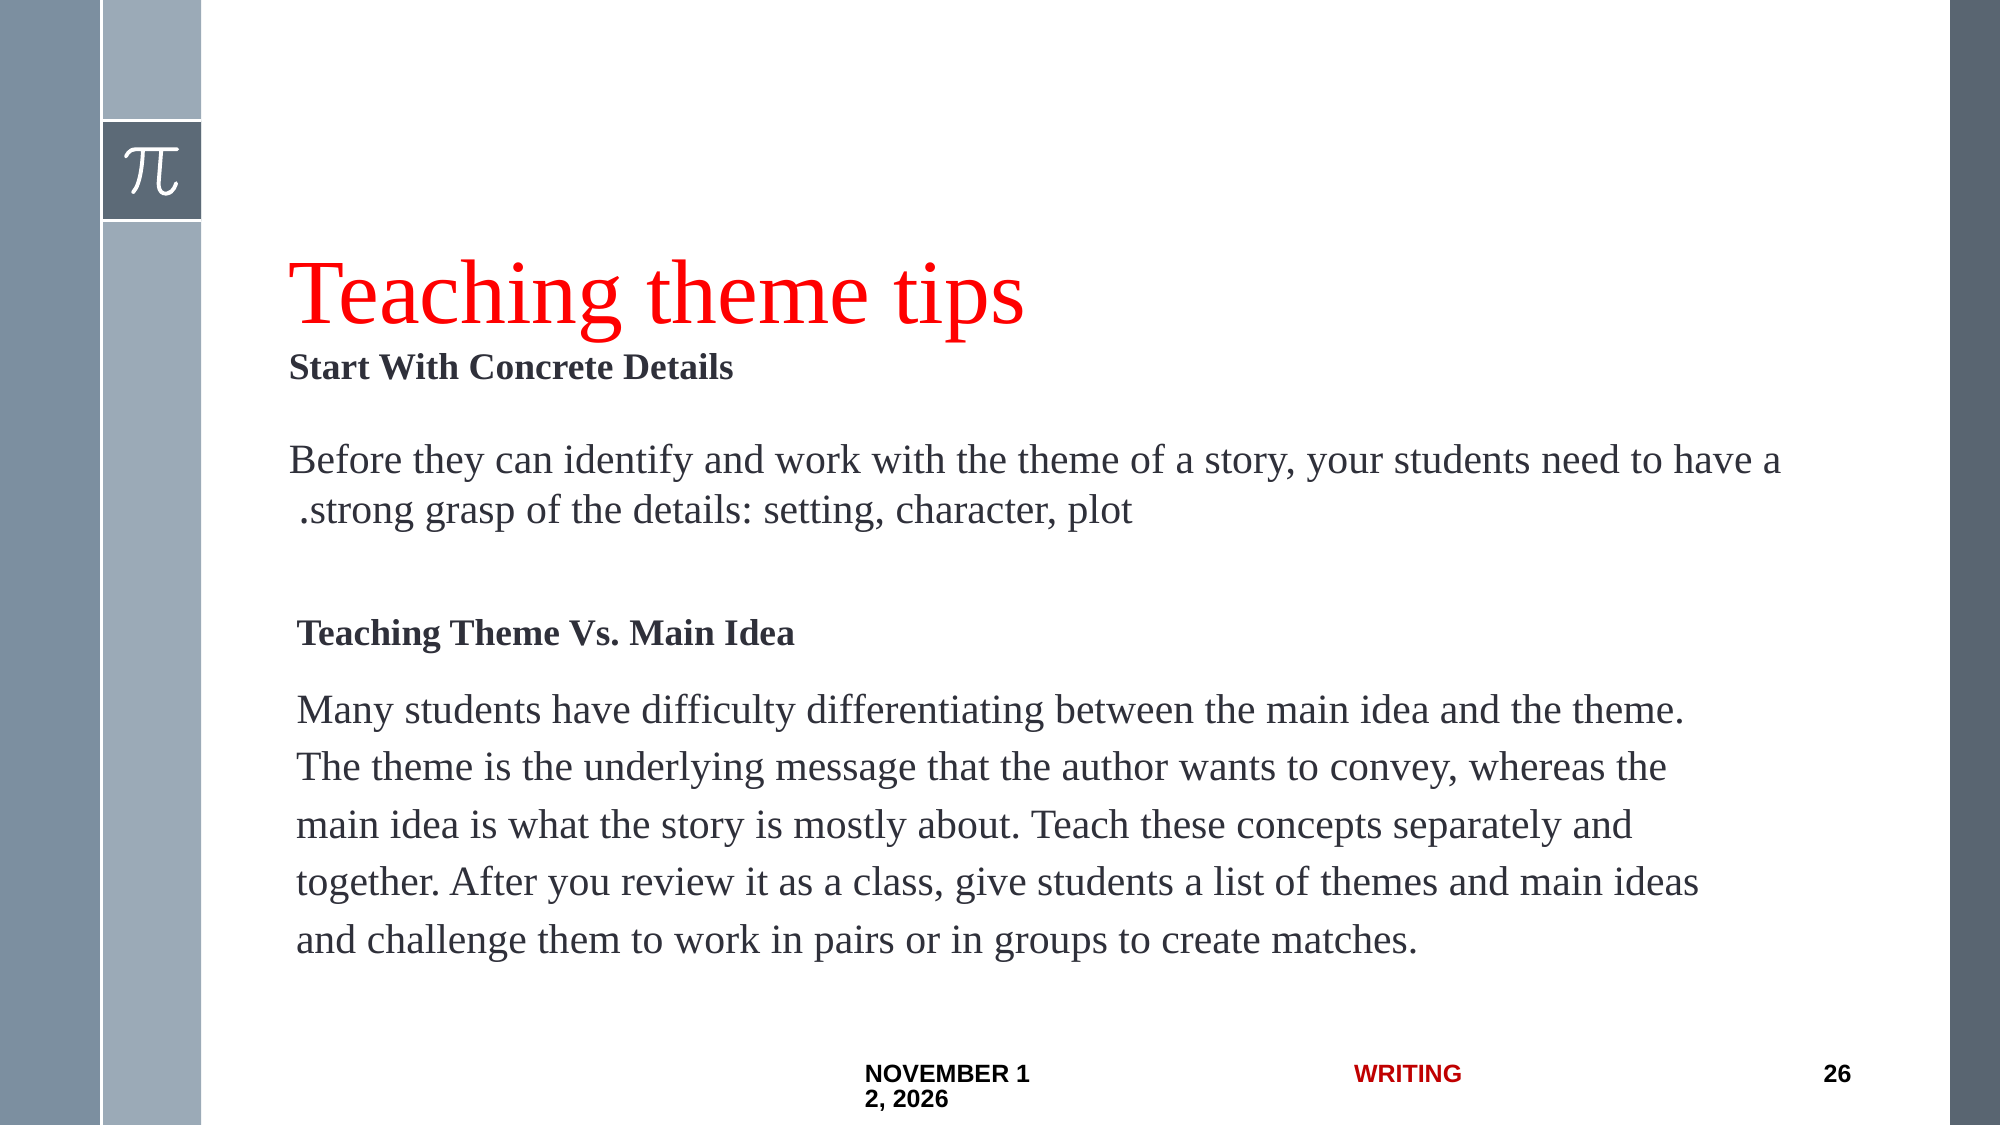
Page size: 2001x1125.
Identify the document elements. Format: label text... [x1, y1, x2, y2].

text_box Teaching Theme Vs. Main Idea Many students have difficulty differentiating between the main idea and the theme. The theme is the underlying message that the author wants to convey, whereas the main idea is what the story is mostly about. Teach these concepts separately and together. After you review it as a class, give students a list of themes and main ideas and challenge them to work in pairs or in groups to create matches. [225, 593, 1756, 969]
slide_number 26 [1766, 1042, 1867, 1103]
text_box Teaching theme tips Start With Concrete Details Before they can identify and work with the theme of a story, your students need to have a strong grasp of the details: setting, character, plot. [273, 224, 1875, 540]
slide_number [849, 1042, 1050, 1103]
footer Writing [1082, 1042, 1735, 1103]
